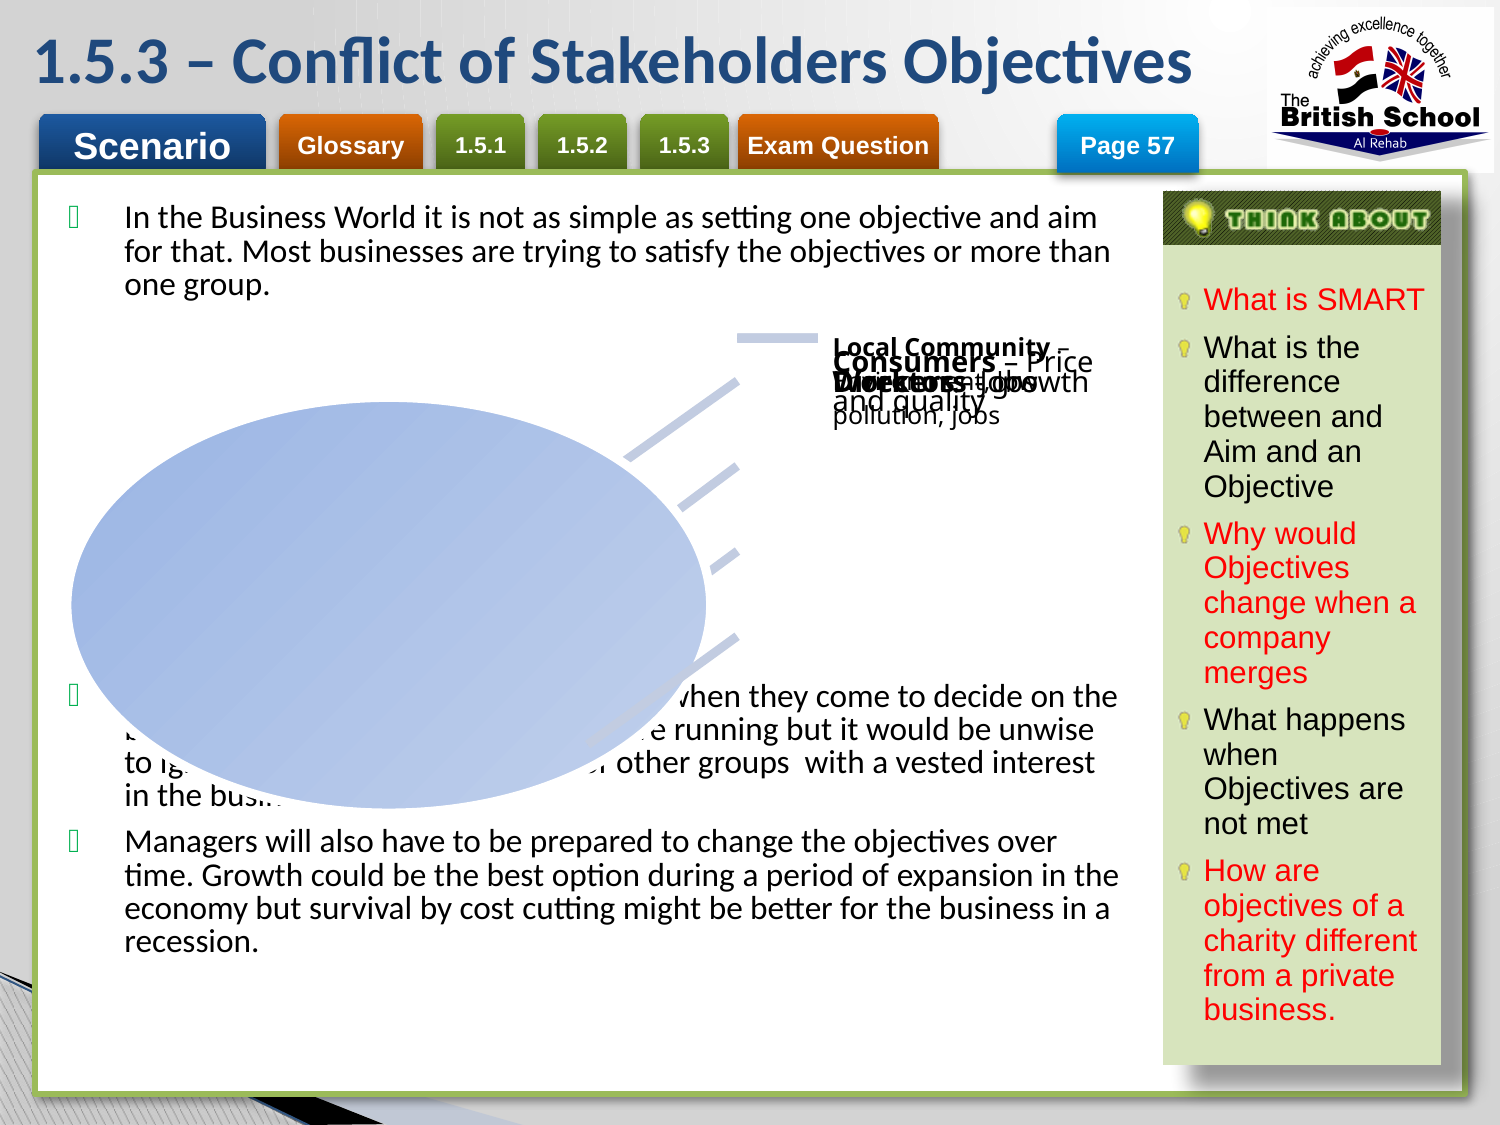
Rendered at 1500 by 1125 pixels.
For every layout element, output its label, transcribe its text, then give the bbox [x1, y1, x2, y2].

text_box Page 57 [1057, 114, 1199, 173]
picture [1174, 522, 1193, 545]
picture [1180, 196, 1435, 242]
picture [281, 1114, 303, 1125]
table_header In the Business World it is not as simple as setting one objective and aim for that. Most businesses are trying to satisfy the objectives or more than one group. Managers therefor have to compromise when they come to decide on the best objectives for the business they are running but it would be unwise to ignore the real worries or aims of other groups with a vested interest in the business. Managers will also have to be prepared to change the objectives over time. Growth could be the best option during a period of expansion in the economy but survival by cost cutting might be better for the business in a recession. [53, 196, 1140, 968]
picture [1174, 336, 1193, 359]
picture [1267, 7, 1495, 173]
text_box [66, 337, 1141, 814]
picture [1174, 708, 1193, 731]
table_header [1163, 191, 1441, 245]
table_cell What is SMART What is the difference between and Aim and an Objective Why would Objectives change when a company merges What happens when Objectives are not met How are objectives of a charity different from a private business. [1163, 245, 1441, 1065]
picture [1174, 859, 1193, 882]
picture [1174, 289, 1193, 311]
title 1.5.3 – Conflict of Stakeholders Objectives [17, 7, 1270, 106]
